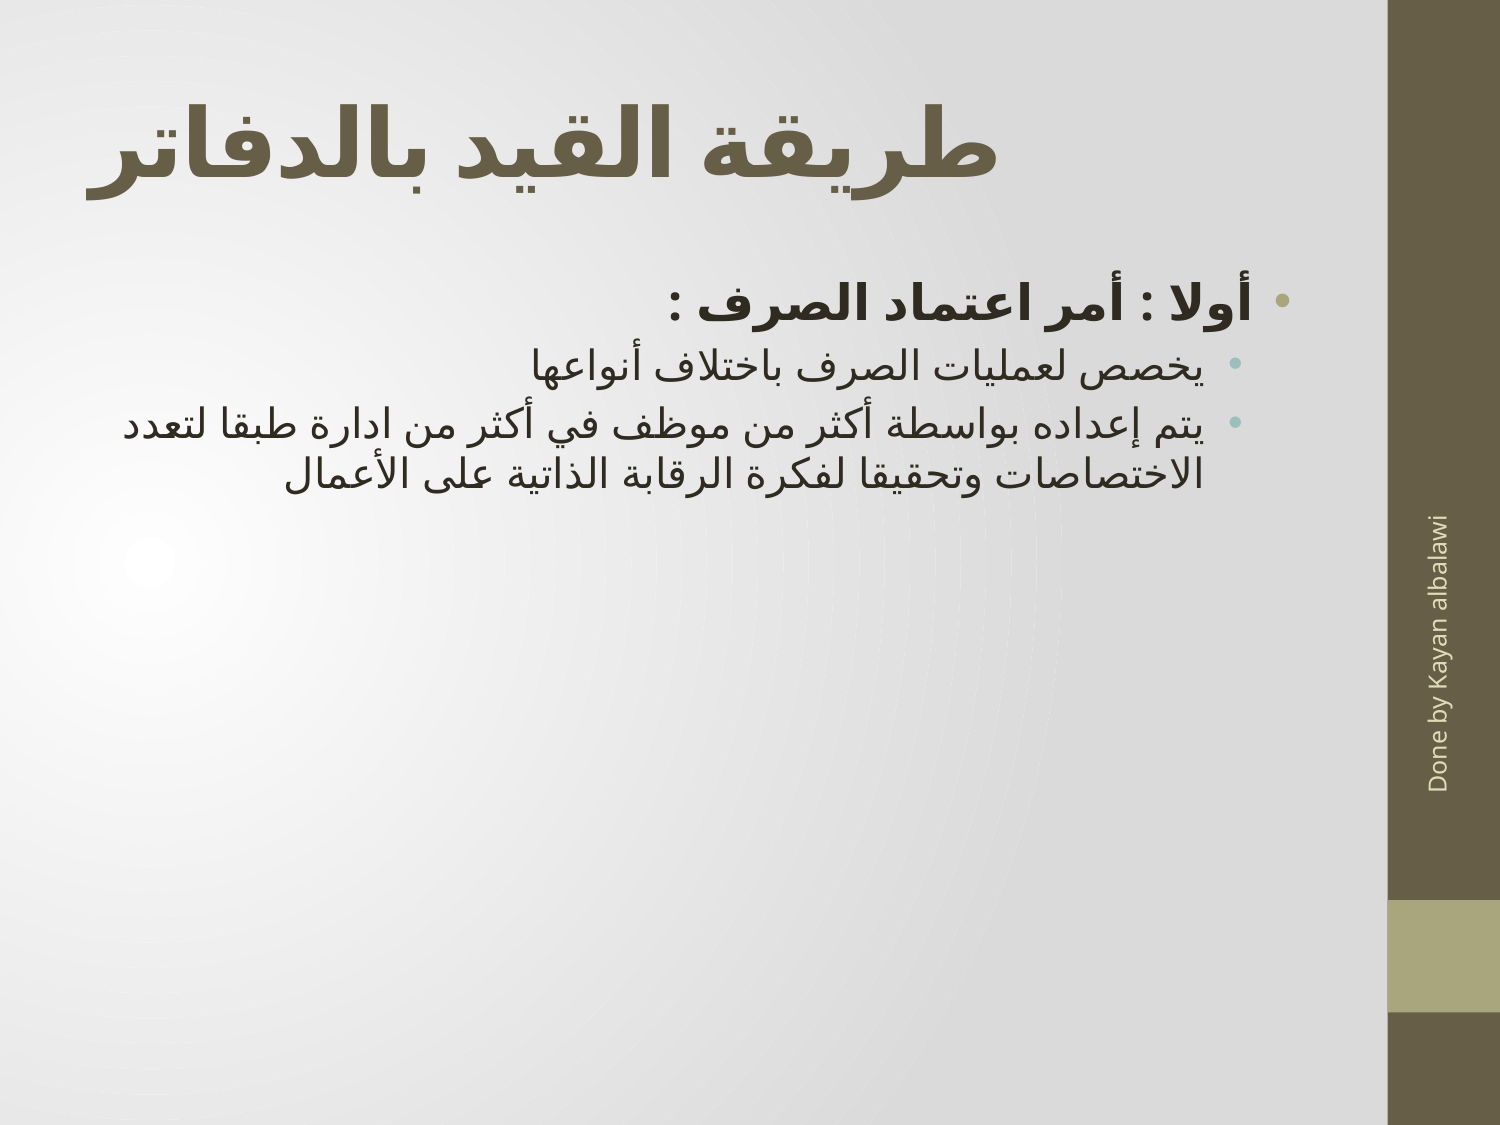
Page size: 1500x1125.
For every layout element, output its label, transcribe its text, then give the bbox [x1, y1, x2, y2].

footer Done by Kayan albalawi [1408, 500, 1469, 889]
title طريقة القيد بالدفاتر [75, 45, 1325, 233]
list أولا : أمر اعتماد الصرف : يخصص لعمليات الصرف باختلاف أنواعها يتم إعداده بواسطة أكثر من موظف في أكثر من ادارة طبقا لتعدد الاختصاصات وتحقيقا لفكرة الرقابة الذاتية على الأعمال [75, 262, 1325, 1050]
